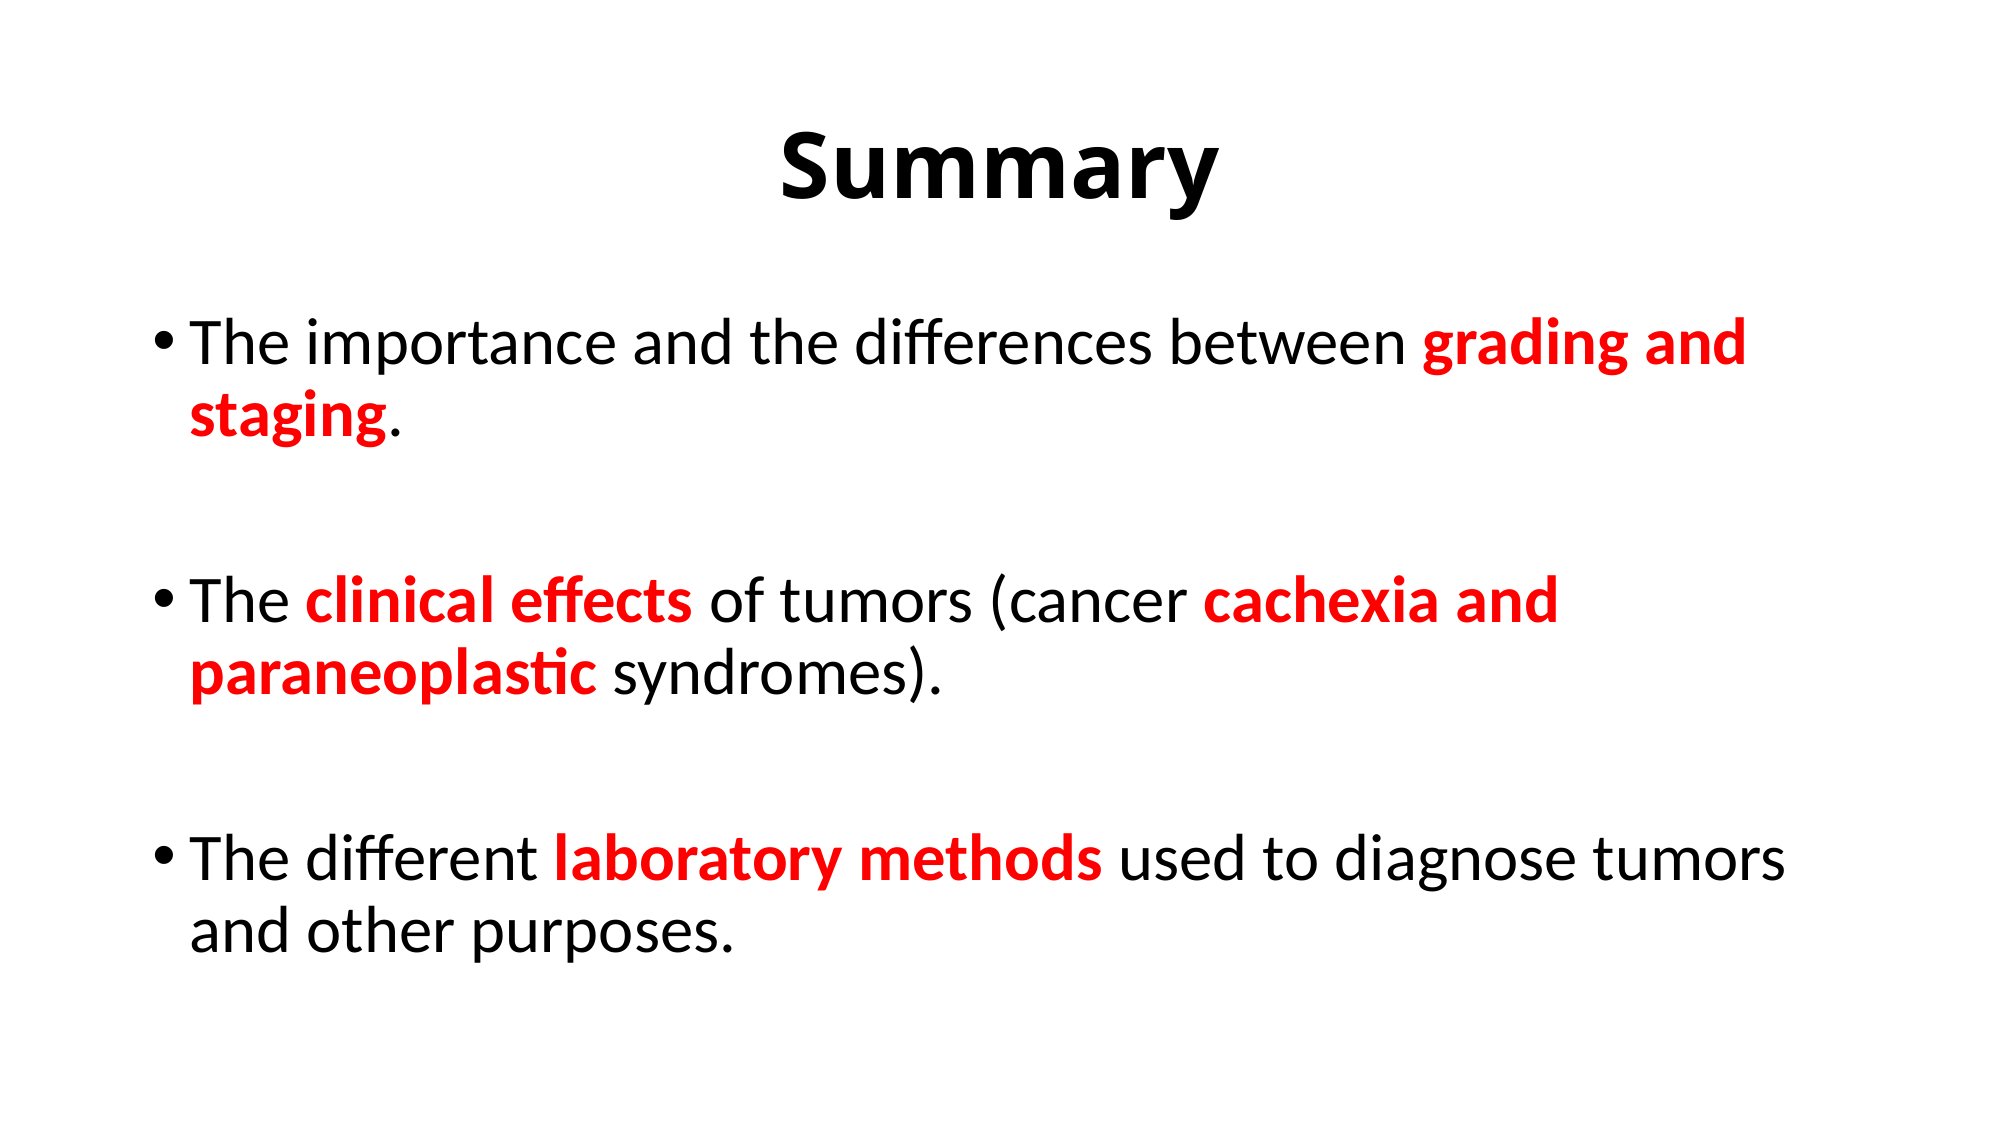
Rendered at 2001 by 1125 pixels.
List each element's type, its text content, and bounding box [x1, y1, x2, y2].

title Summary [137, 59, 1863, 278]
list The importance and the differences between grading and staging. The clinical effects of tumors (cancer cachexia and paraneoplastic syndromes). The different laboratory methods used to diagnose tumors and other purposes. [137, 299, 1863, 1014]
